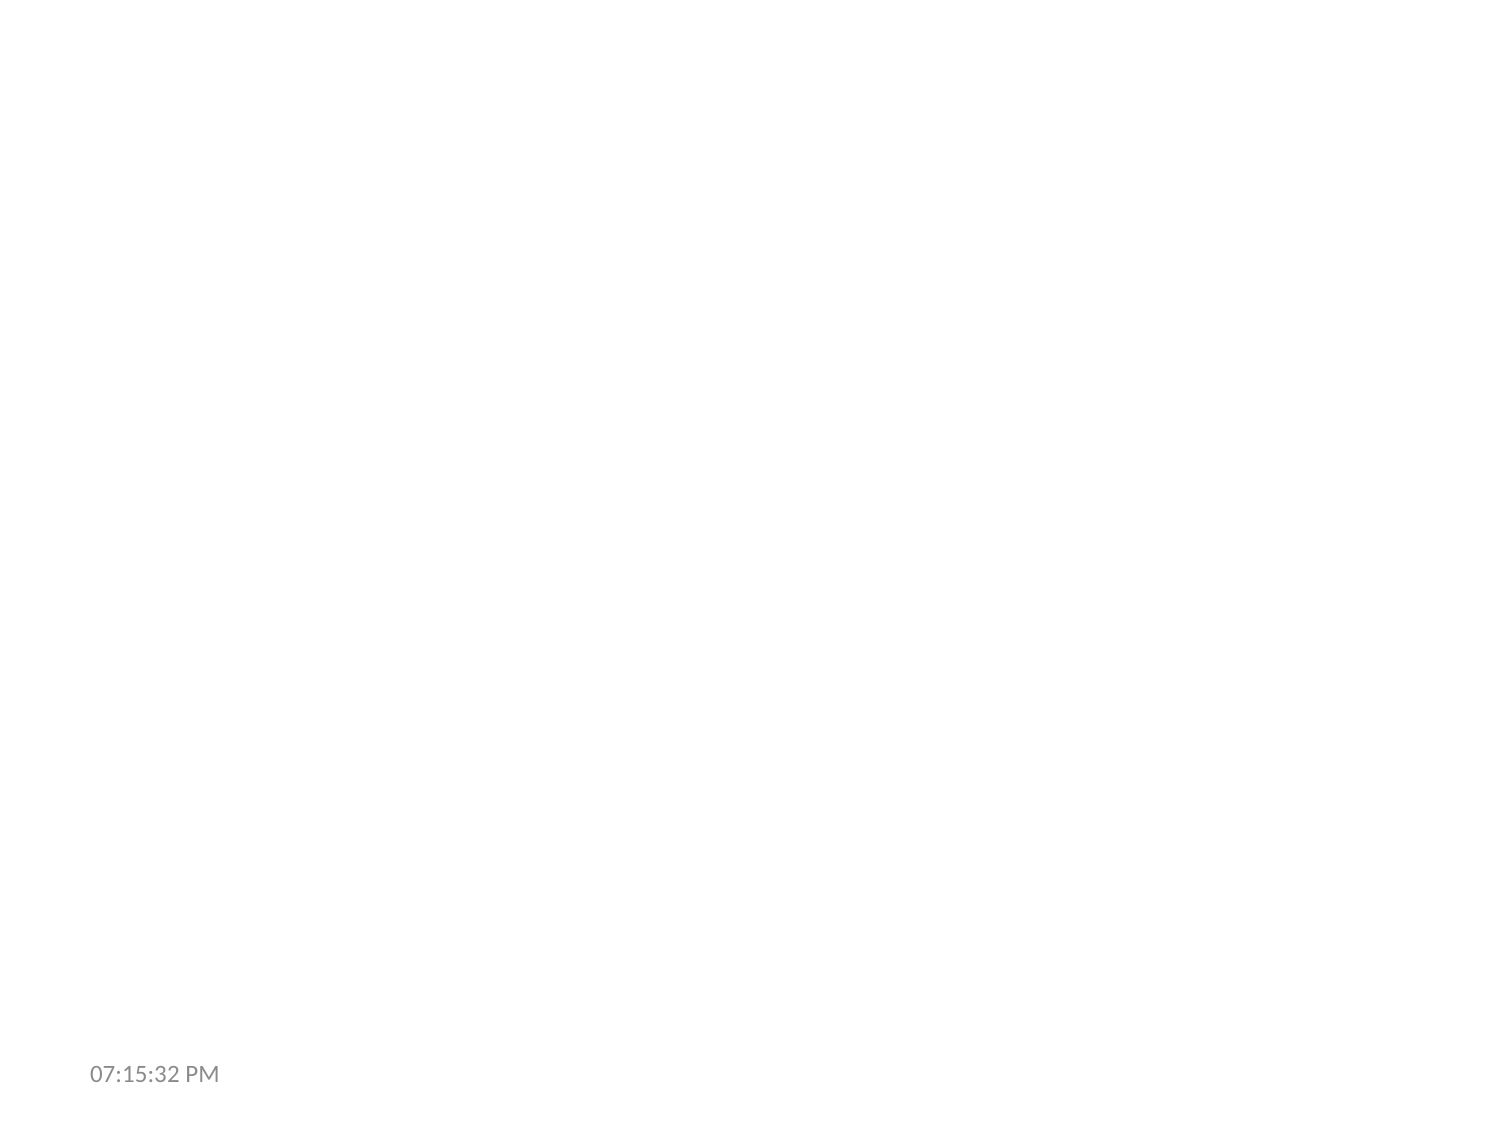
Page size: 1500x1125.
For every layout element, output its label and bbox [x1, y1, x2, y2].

slide_number [75, 1042, 425, 1103]
